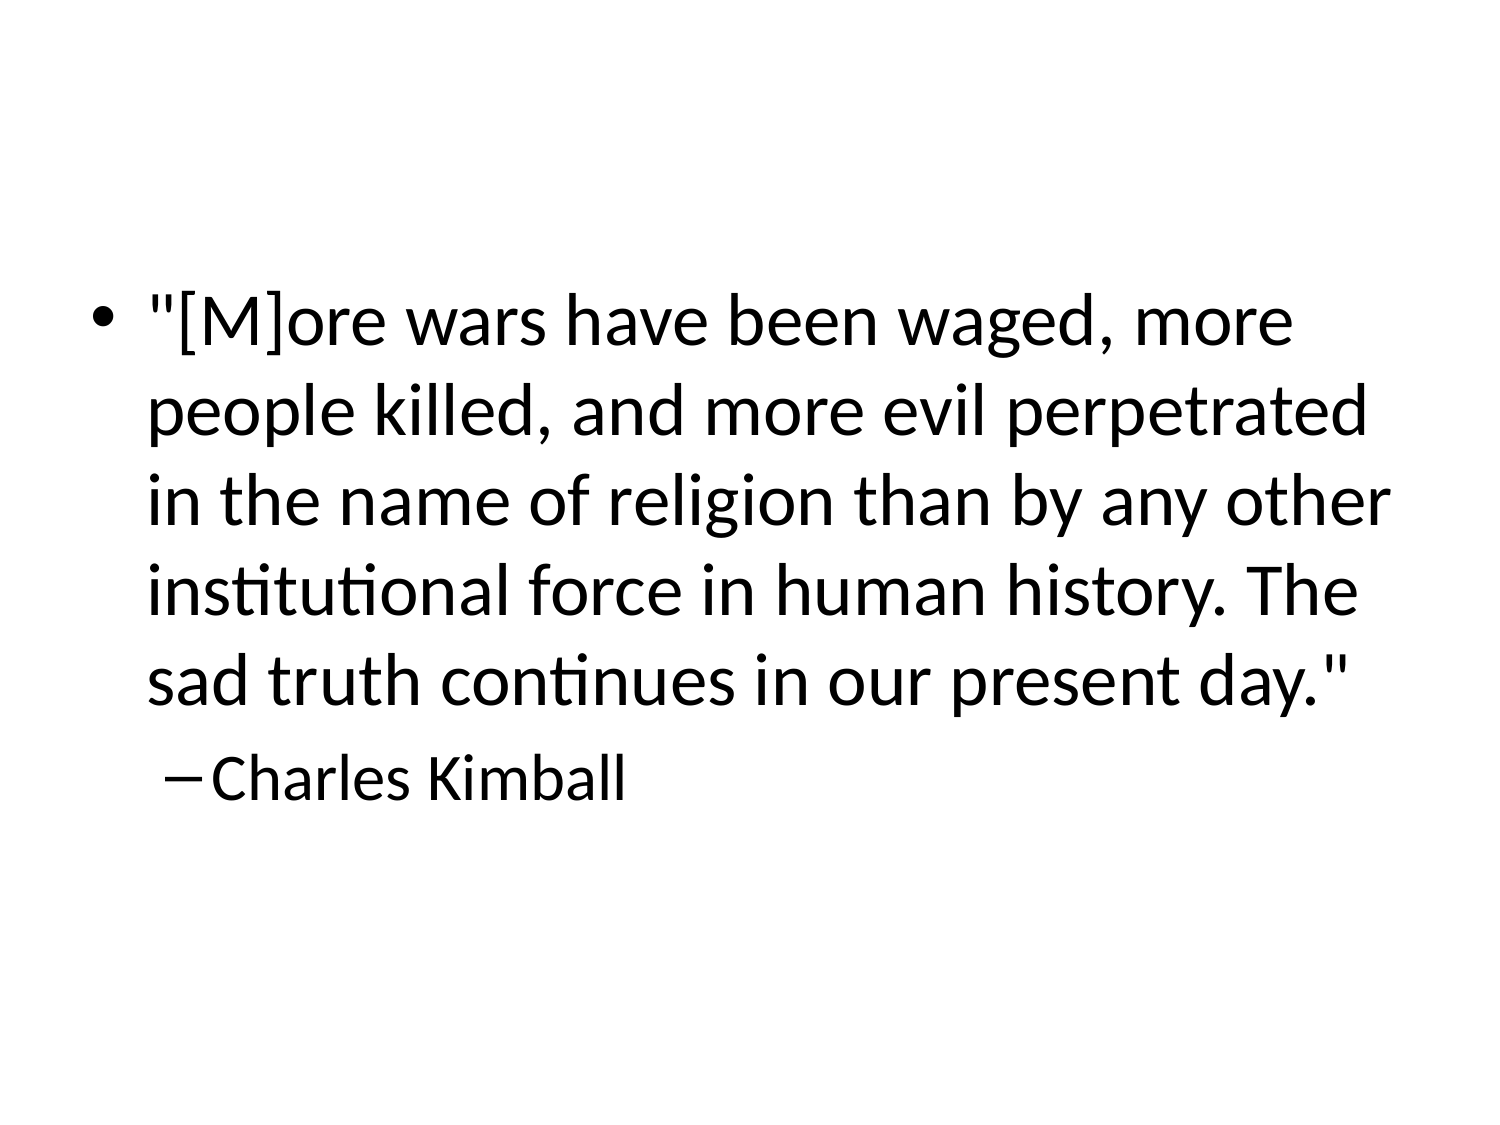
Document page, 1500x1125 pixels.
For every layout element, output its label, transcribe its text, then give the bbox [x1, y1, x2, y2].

list "[M]ore wars have been waged, more people killed, and more evil perpetrated in the name of religion than by any other institutional force in human history. The sad truth continues in our present day." Charles Kimball [75, 262, 1425, 1005]
